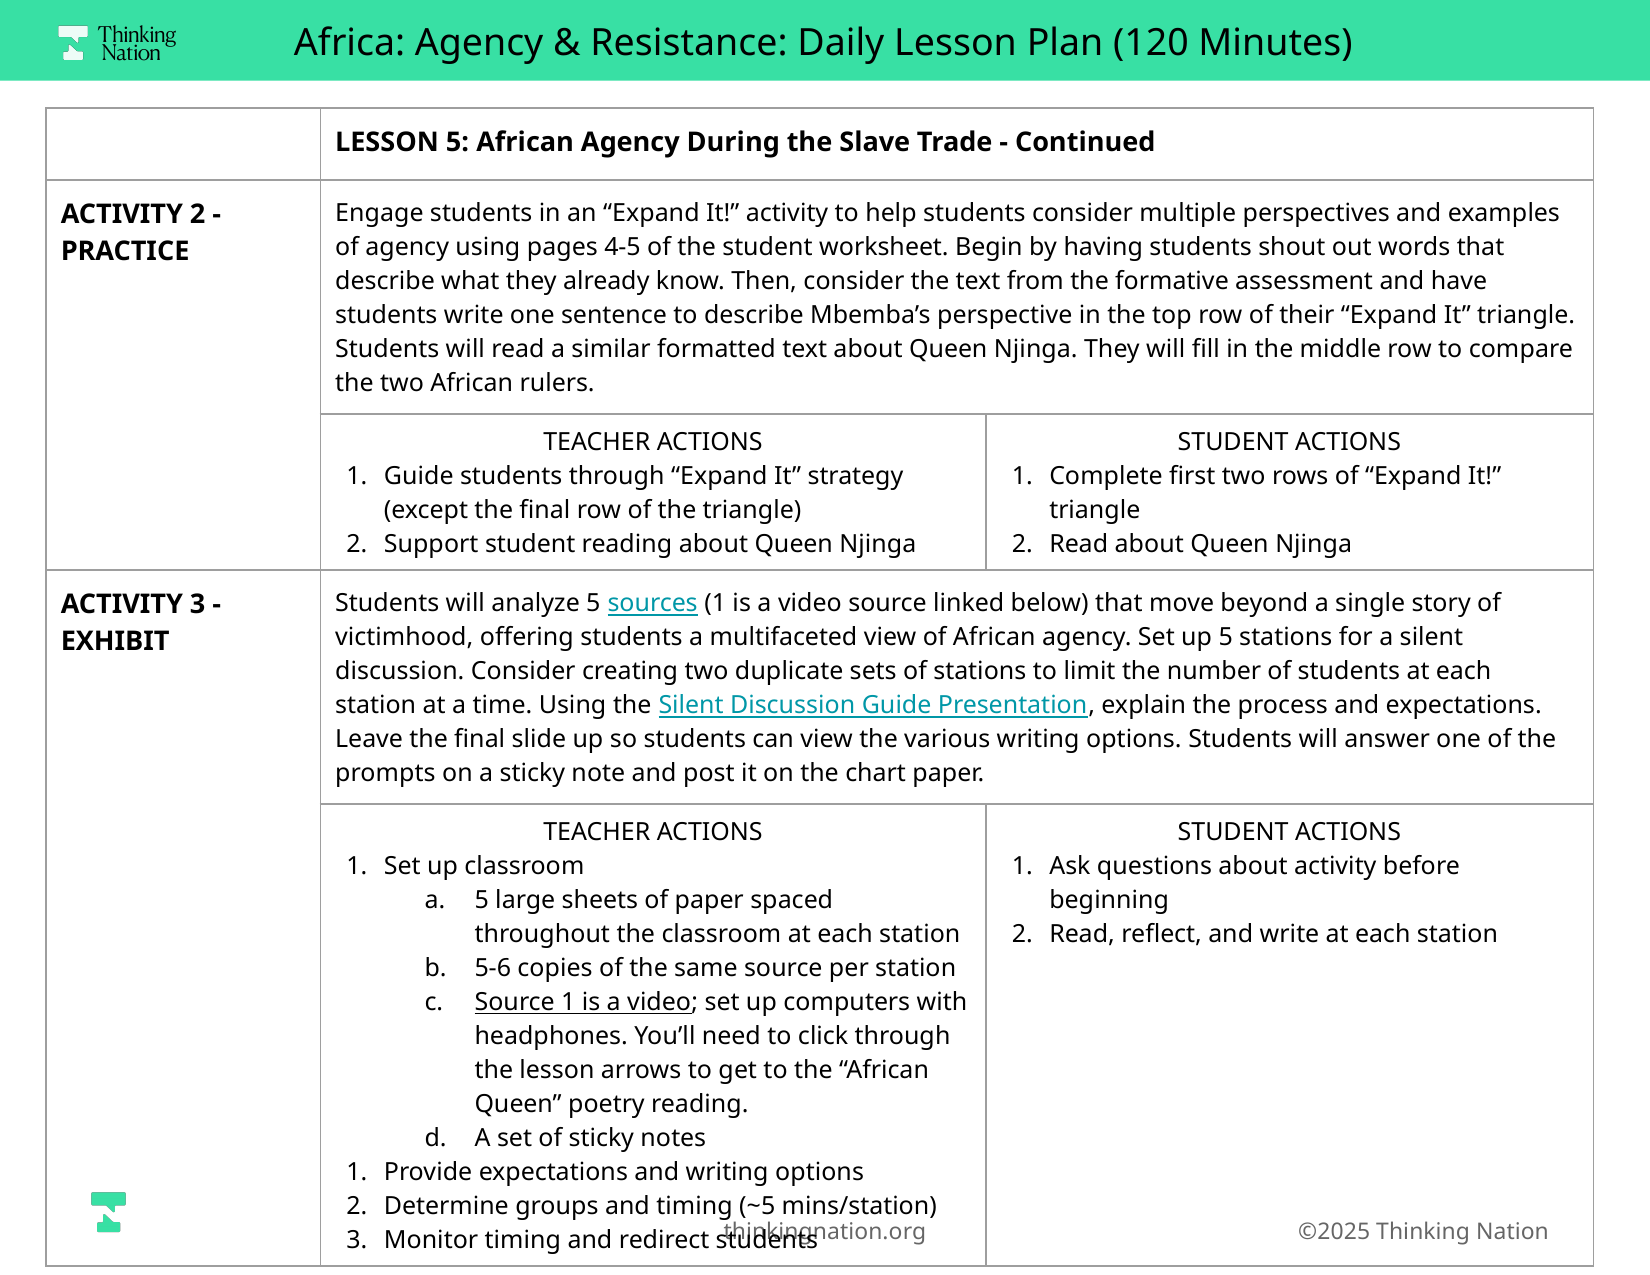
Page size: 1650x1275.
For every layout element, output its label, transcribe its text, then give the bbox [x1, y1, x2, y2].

table_cell Engage students in an “Expand It!” activity to help students consider multiple perspectives and examples of agency using pages 4-5 of the student worksheet. Begin by having students shout out words that describe what they already know. Then, consider the text from the formative assessment and have students write one sentence to describe Mbemba’s perspective in the top row of their “Expand It” triangle. Students will read a similar formatted text about Queen Njinga. They will fill in the middle row to compare the two African rulers. [321, 181, 1593, 413]
table_cell ACTIVITY 2 - PRACTICE [47, 181, 320, 569]
text_box Africa: Agency & Resistance: Daily Lesson Plan (120 Minutes) [0, 0, 1650, 81]
table_cell STUDENT ACTIONS Ask questions about activity before beginning Read, reflect, and write at each station [987, 805, 1593, 1265]
table_cell TEACHER ACTIONS Guide students through “Expand It” strategy (except the final row of the triangle) Support student reading about Queen Njinga [321, 415, 985, 569]
table_cell STUDENT ACTIONS Complete first two rows of “Expand It!” triangle Read about Queen Njinga [987, 415, 1593, 569]
picture [45, 14, 180, 85]
table_header LESSON 5: African Agency During the Slave Trade - Continued [321, 109, 1593, 179]
table_cell TEACHER ACTIONS Set up classroom 5 large sheets of paper spaced throughout the classroom at each station 5-6 copies of the same source per station Source 1 is a video; set up computers with headphones. You’ll need to click through the lesson arrows to get to the “African Queen” poetry reading. A set of sticky notes Provide expectations and writing options Determine groups and timing (~5 mins/station) Monitor timing and redirect students [321, 805, 985, 1265]
picture [80, 1184, 136, 1240]
table_header [47, 109, 320, 179]
table_cell ACTIVITY 3 - EXHIBIT [47, 571, 320, 1265]
table_cell Students will analyze 5 sources (1 is a video source linked below) that move beyond a single story of victimhood, offering students a multifaceted view of African agency. Set up 5 stations for a silent discussion. Consider creating two duplicate sets of stations to limit the number of students at each station at a time. Using the Silent Discussion Guide Presentation, explain the process and expectations. Leave the final slide up so students can view the various writing options. Students will answer one of the prompts on a sticky note and post it on the chart paper. [321, 571, 1593, 803]
